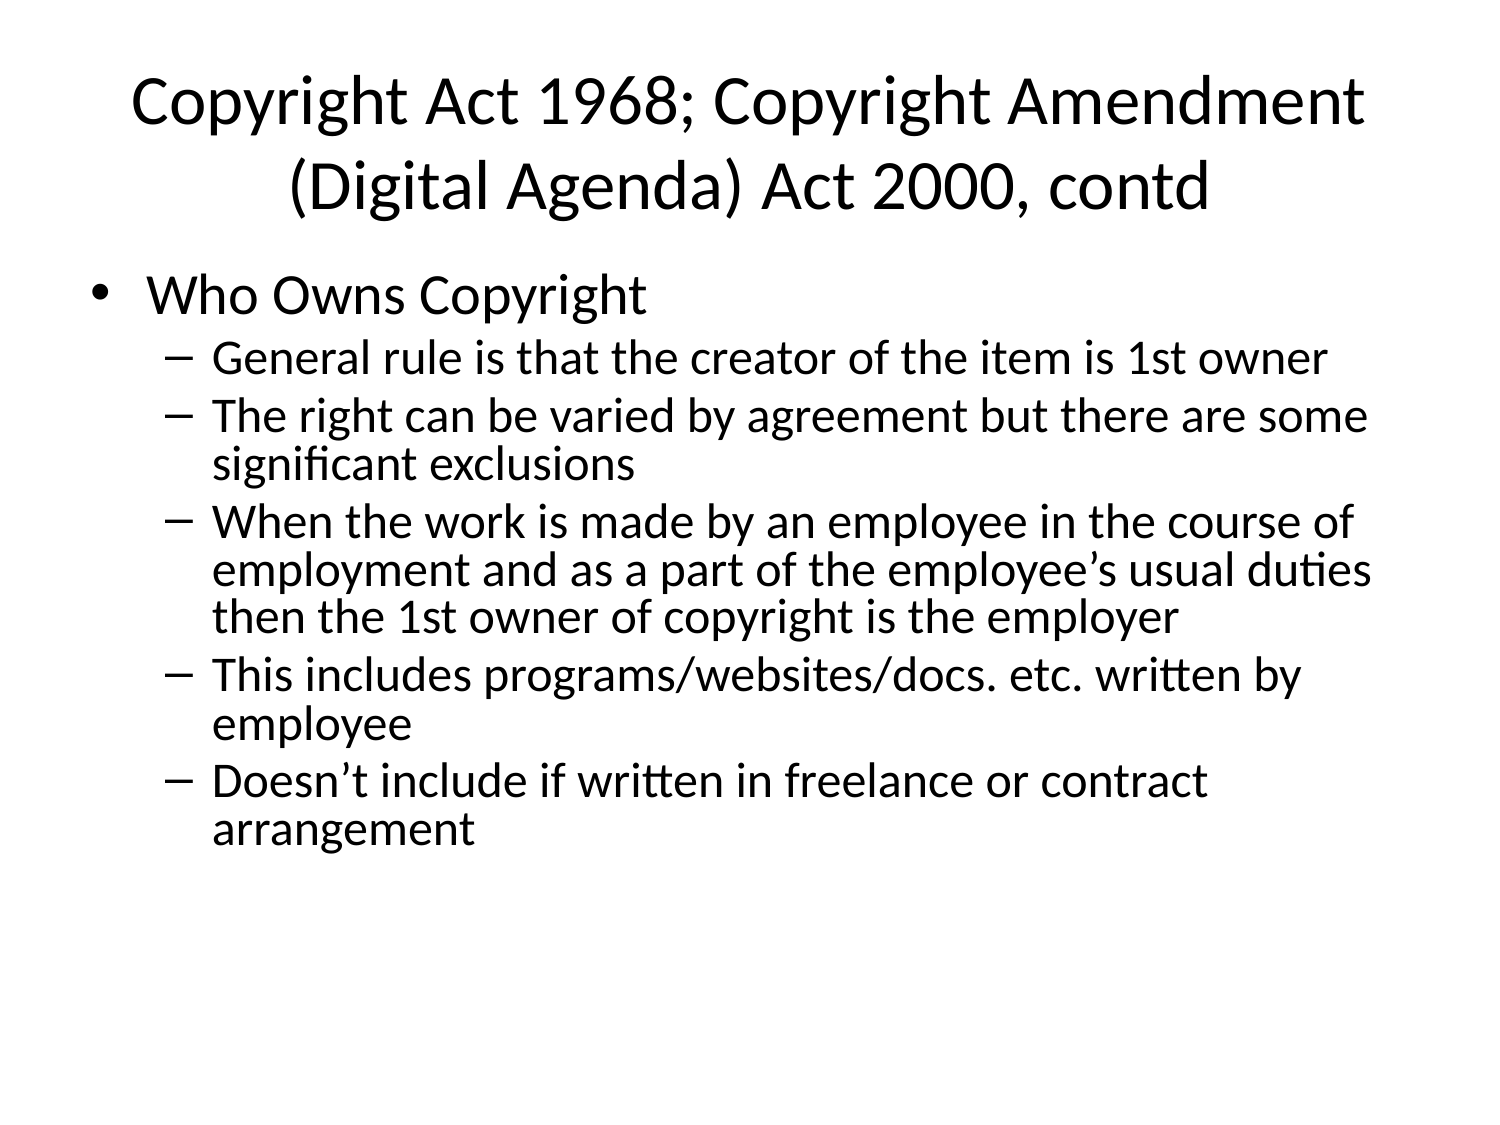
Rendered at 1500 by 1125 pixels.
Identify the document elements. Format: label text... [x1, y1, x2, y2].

list Who Owns Copyright General rule is that the creator of the item is 1st owner The right can be varied by agreement but there are some significant exclusions When the work is made by an employee in the course of employment and as a part of the employee’s usual duties then the 1st owner of copyright is the employer This includes programs/websites/docs. etc. written by employee Doesn’t include if written in freelance or contract arrangement [75, 262, 1425, 1005]
title Copyright Act 1968; Copyright Amendment (Digital Agenda) Act 2000, contd [75, 45, 1425, 233]
